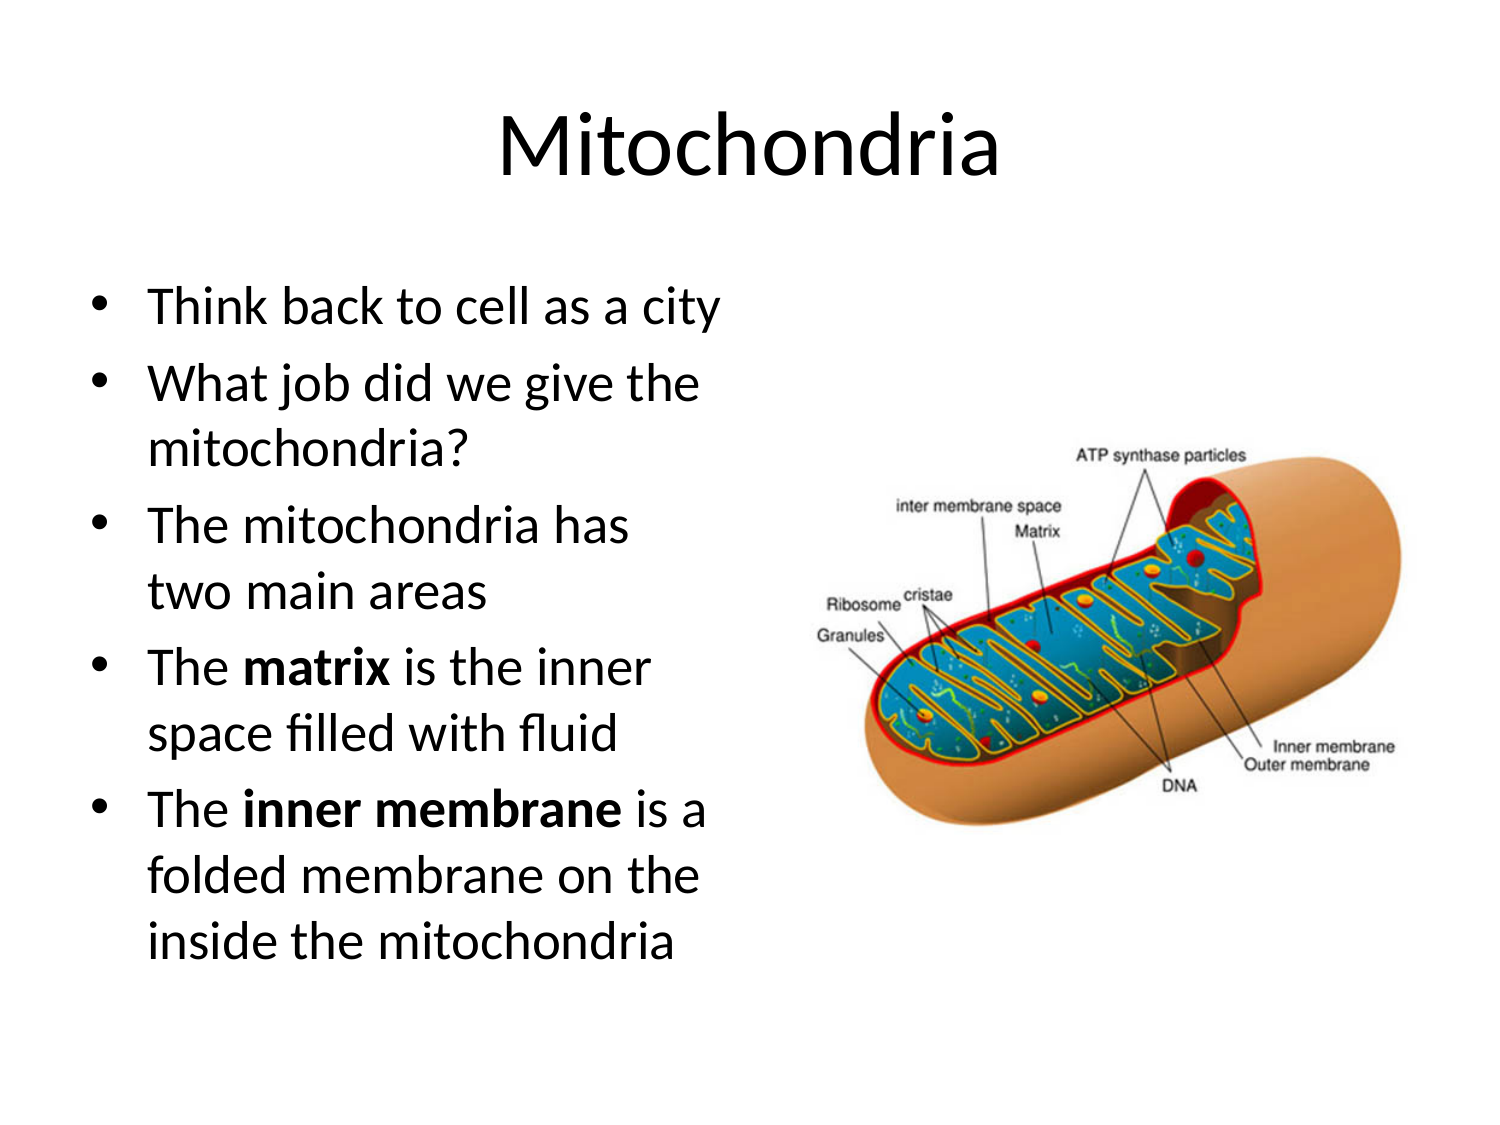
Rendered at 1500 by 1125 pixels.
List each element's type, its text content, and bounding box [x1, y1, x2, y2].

title Mitochondria [75, 45, 1425, 233]
picture [799, 399, 1424, 843]
list Think back to cell as a city What job did we give the mitochondria? The mitochondria has two main areas The matrix is the inner space filled with fluid The inner membrane is a folded membrane on the inside the mitochondria [75, 262, 738, 1005]
